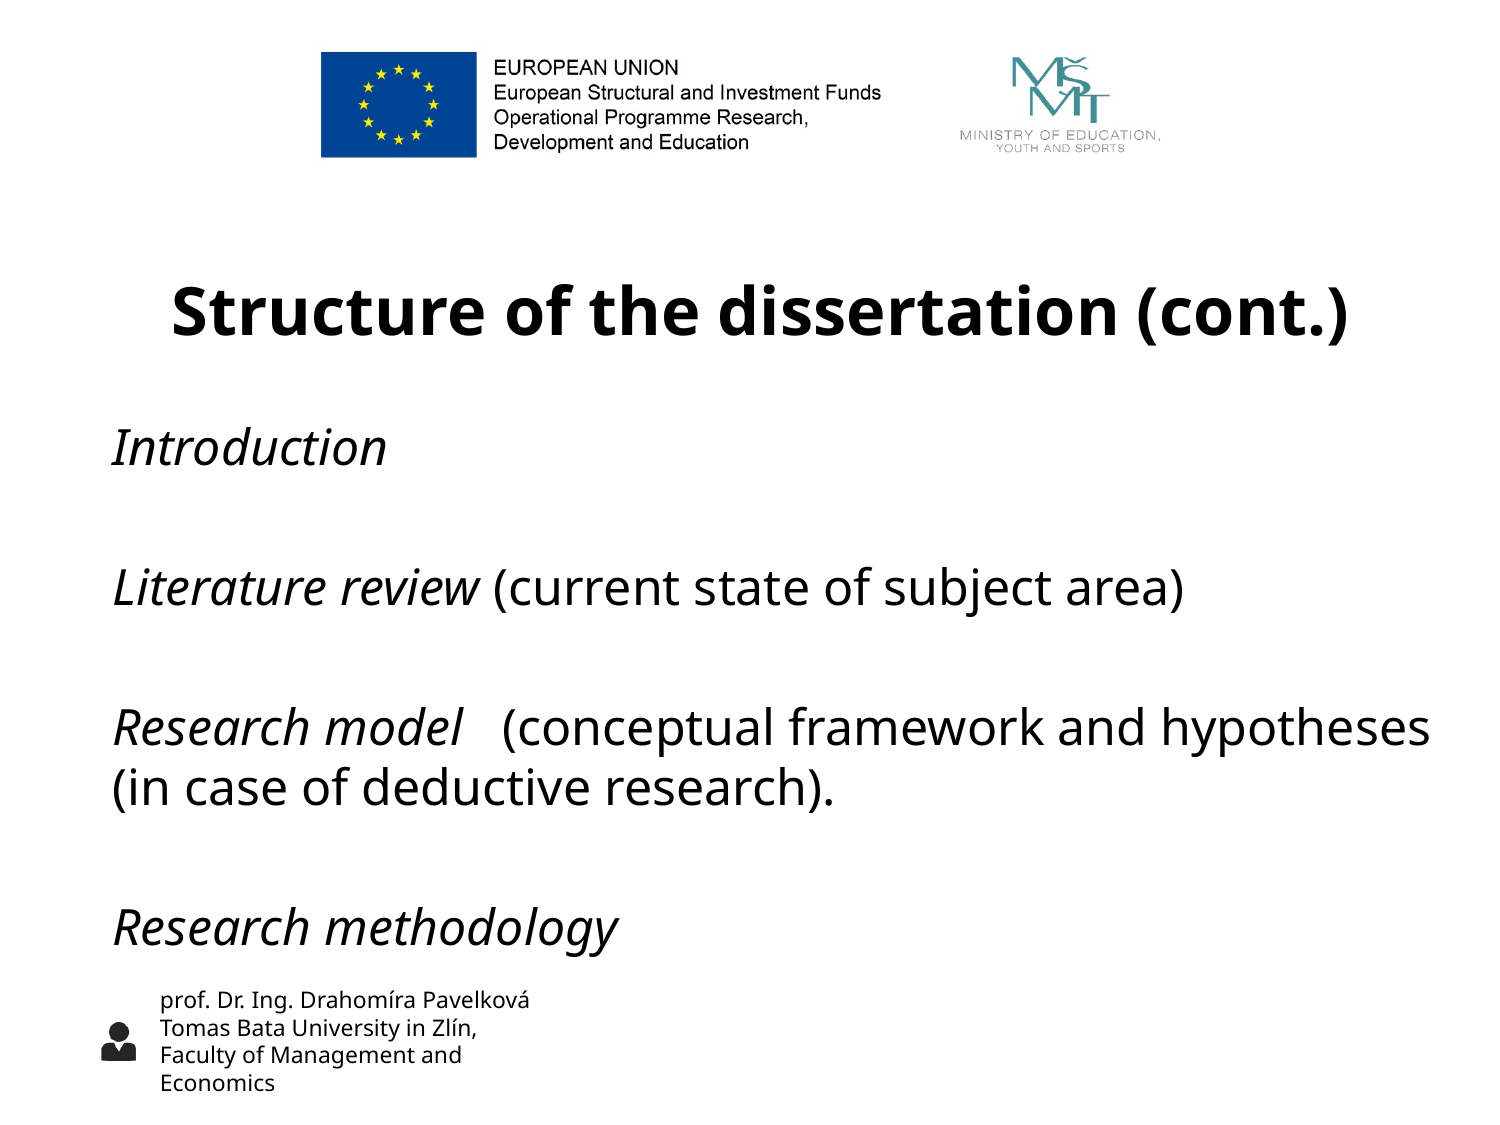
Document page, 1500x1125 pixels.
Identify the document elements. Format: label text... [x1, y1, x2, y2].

footer prof. Dr. Ing. Drahomíra Pavelková Tomas Bata University in Zlín, Faculty of Management and Economics [145, 999, 550, 1083]
picture [101, 1021, 136, 1062]
title Structure of the dissertation (cont.) [97, 232, 1425, 386]
list Introduction Literature review (current state of subject area) Research model (conceptual framework and hypotheses (in case of deductive research). Research methodology [97, 408, 1448, 1000]
picture [268, 0, 1212, 210]
